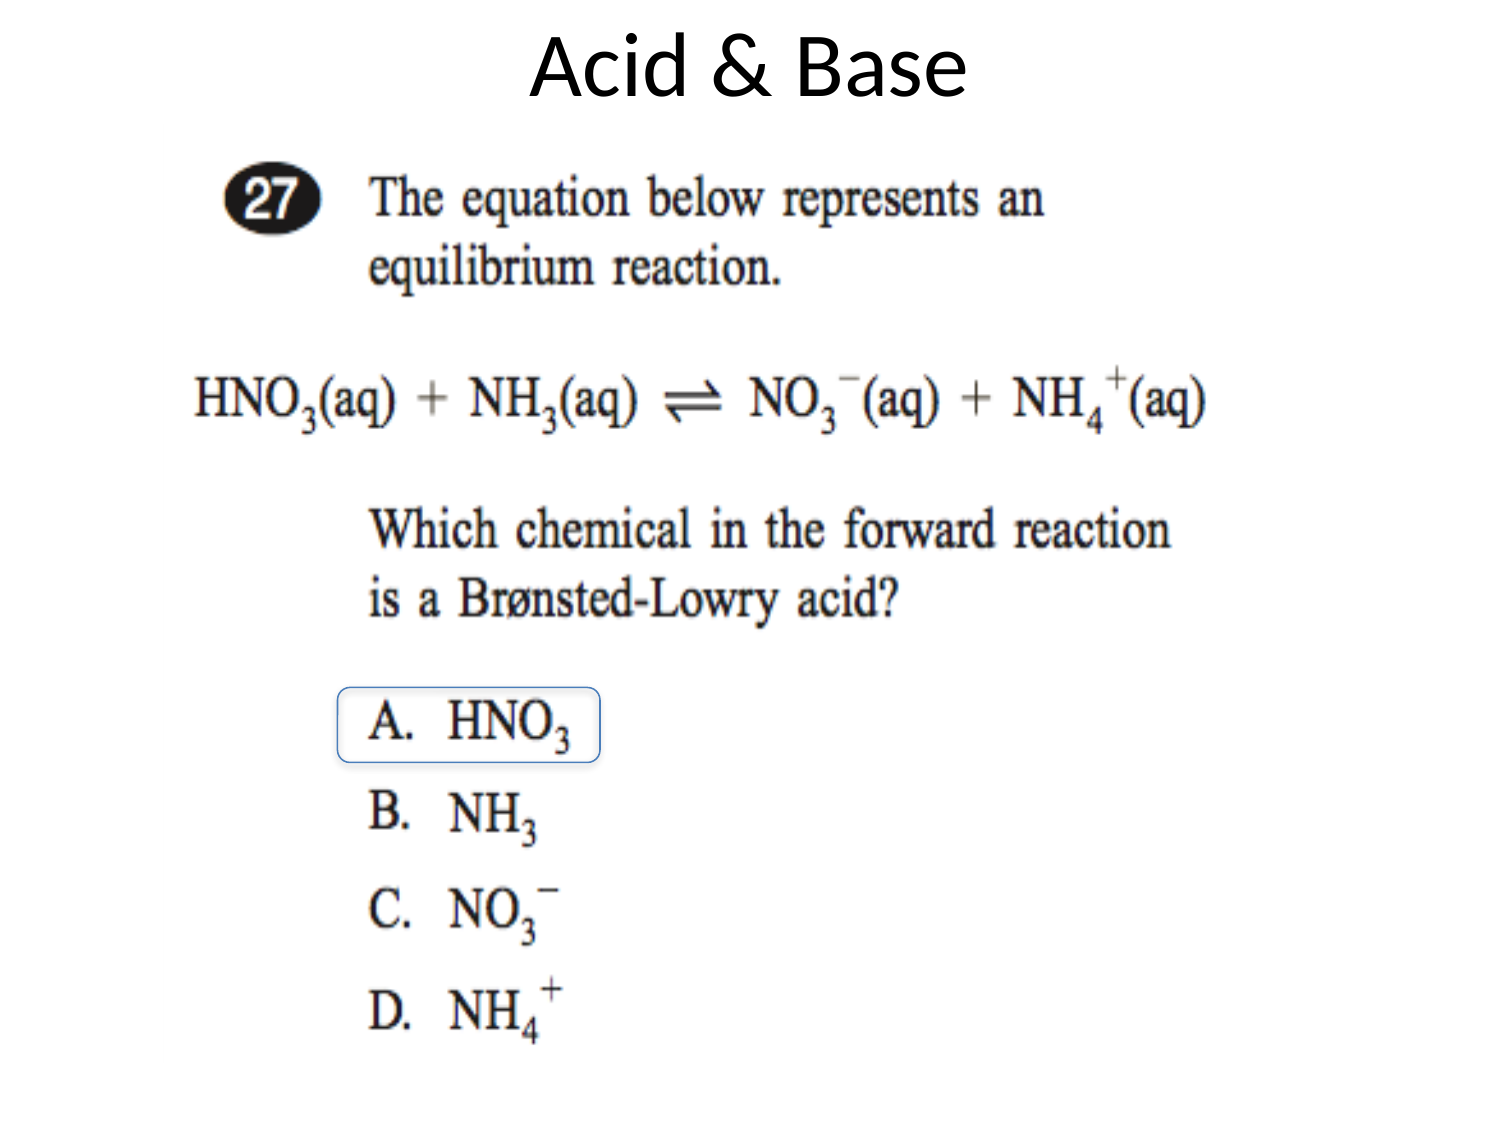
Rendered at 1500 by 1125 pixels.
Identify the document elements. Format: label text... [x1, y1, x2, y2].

title Acid & Base [75, 0, 1425, 124]
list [0, 124, 1426, 1063]
